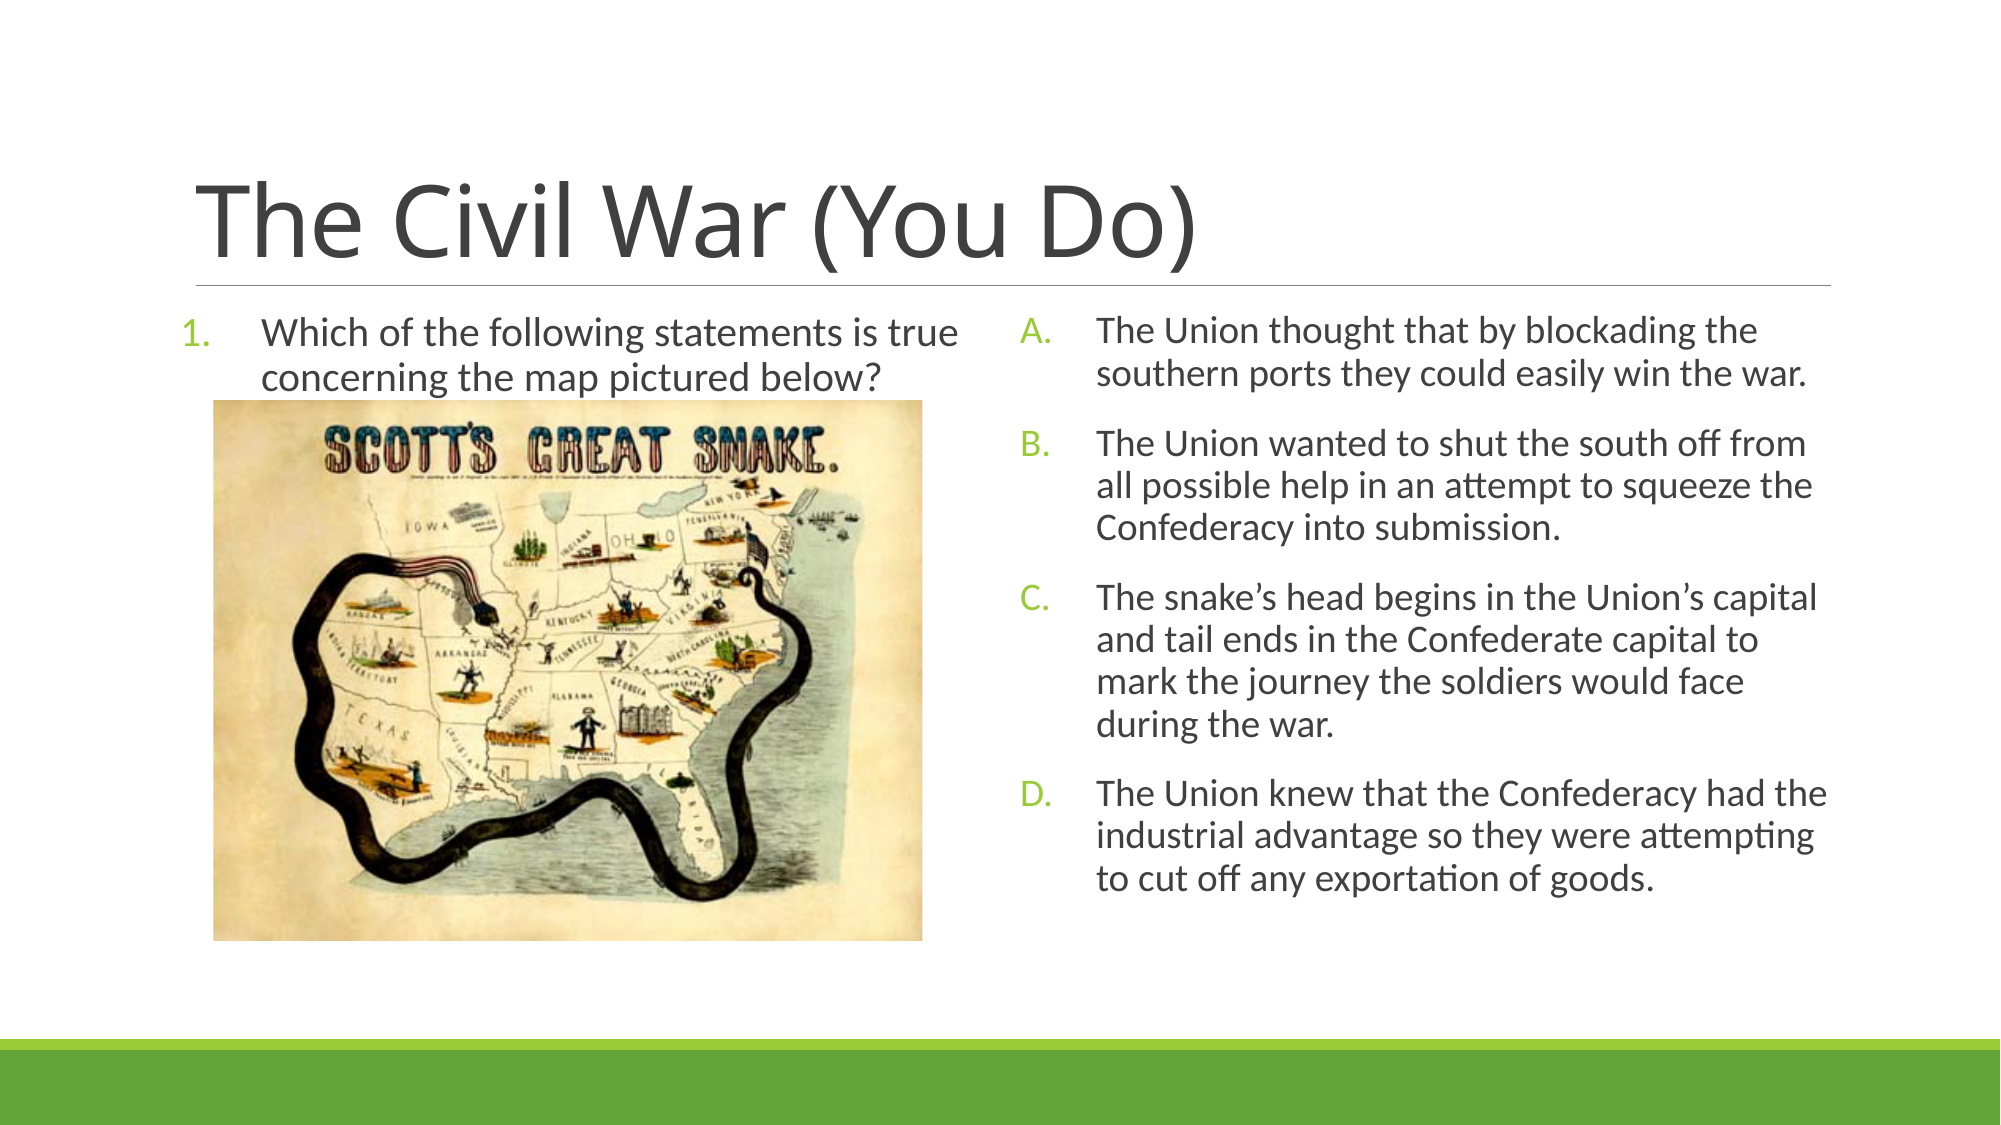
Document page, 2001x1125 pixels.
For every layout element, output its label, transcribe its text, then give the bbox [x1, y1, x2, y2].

list The Union thought that by blockading the southern ports they could easily win the war. The Union wanted to shut the south off from all possible help in an attempt to squeeze the Confederacy into submission. The snake’s head begins in the Union’s capital and tail ends in the Confederate capital to mark the journey the soldiers would face during the war. The Union knew that the Confederacy had the industrial advantage so they were attempting to cut off any exportation of goods. [1020, 302, 1830, 963]
list Which of the following statements is true concerning the map pictured below? [180, 302, 990, 963]
picture [212, 400, 923, 941]
title The Civil War (You Do) [180, 47, 1830, 285]
